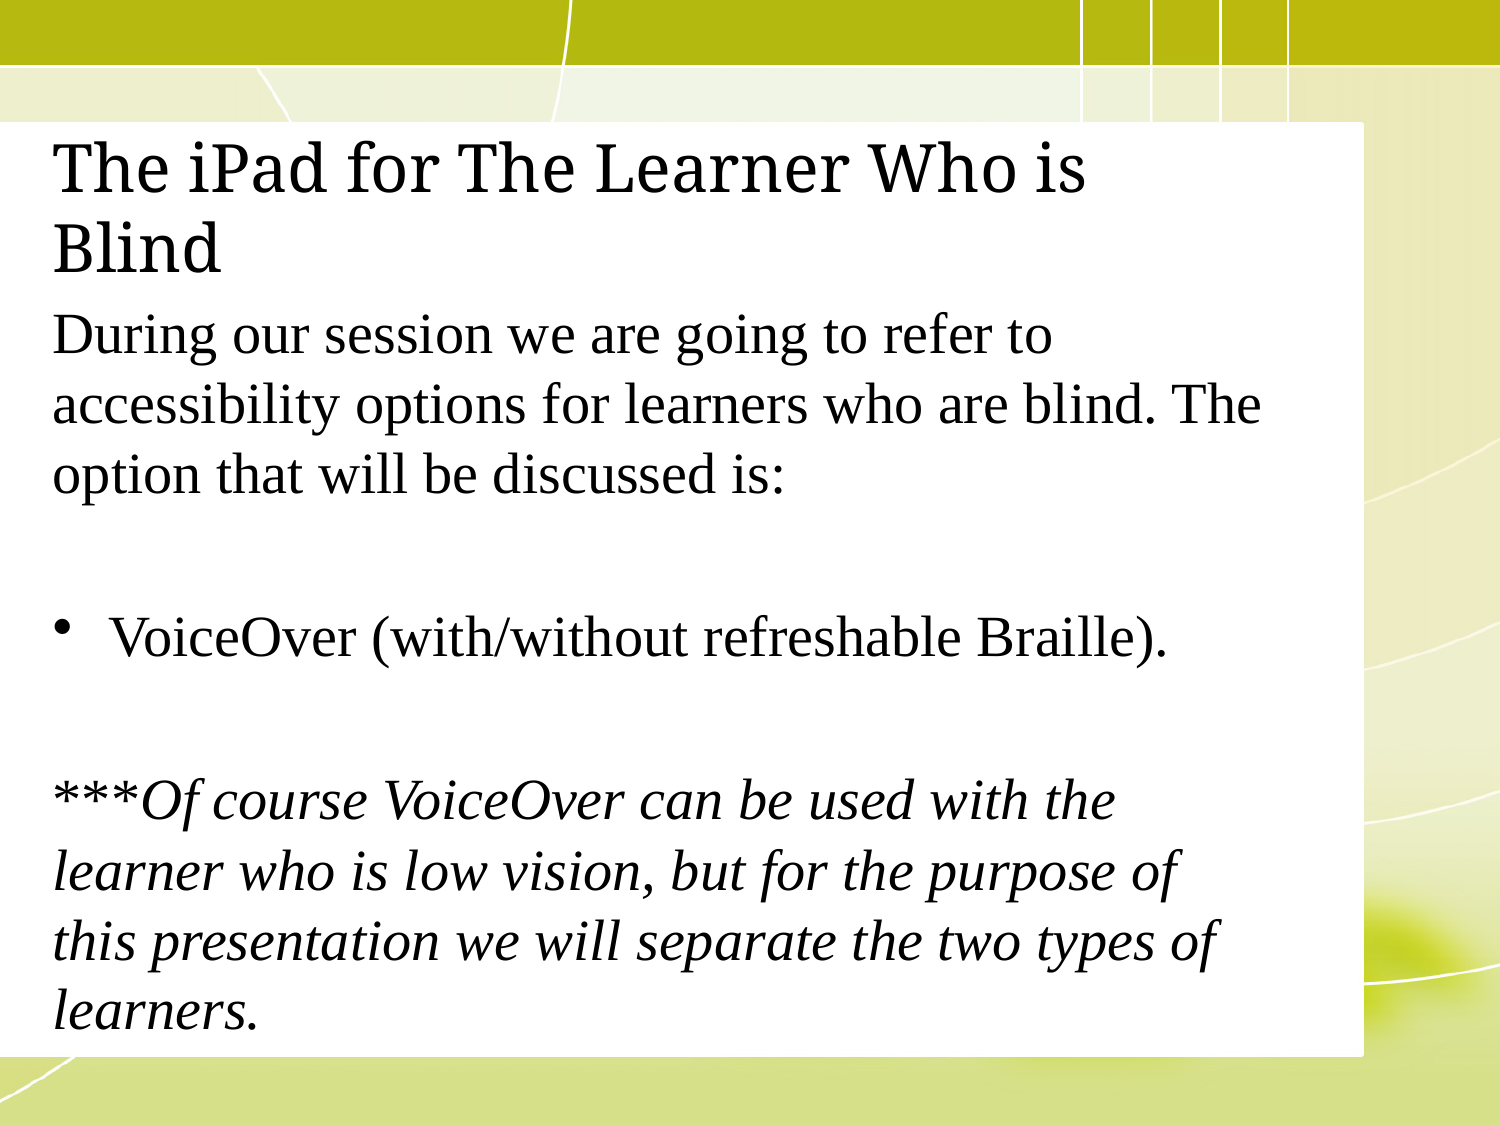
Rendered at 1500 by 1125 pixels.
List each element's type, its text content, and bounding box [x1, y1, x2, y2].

list During our session we are going to refer to accessibility options for learners who are blind. The option that will be discussed is: VoiceOver (with/without refreshable Braille). ***Of course VoiceOver can be used with the learner who is low vision, but for the purpose of this presentation we will separate the two types of learners. [37, 287, 1288, 963]
title The iPad for The Learner Who is Blind [37, 137, 1288, 276]
picture [0, 0, 1500, 1125]
